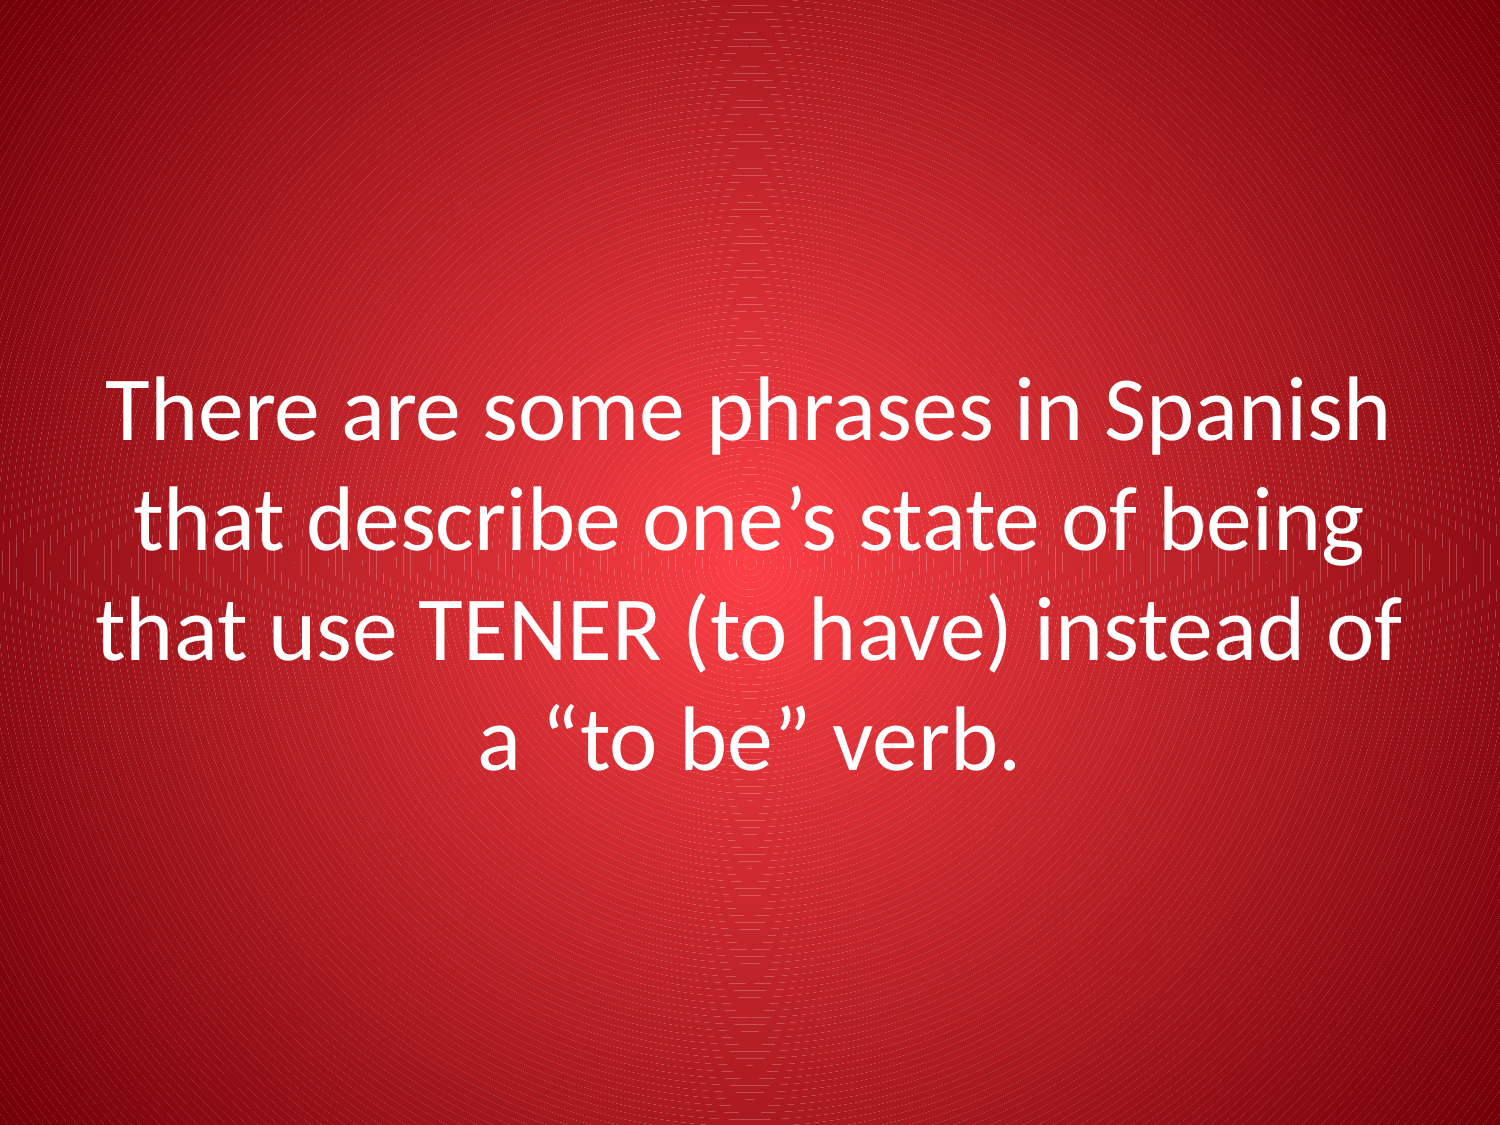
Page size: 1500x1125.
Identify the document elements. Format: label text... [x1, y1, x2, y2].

title There are some phrases in Spanish that describe one’s state of being that use TENER (to have) instead of a “to be” verb. [75, 45, 1425, 1093]
